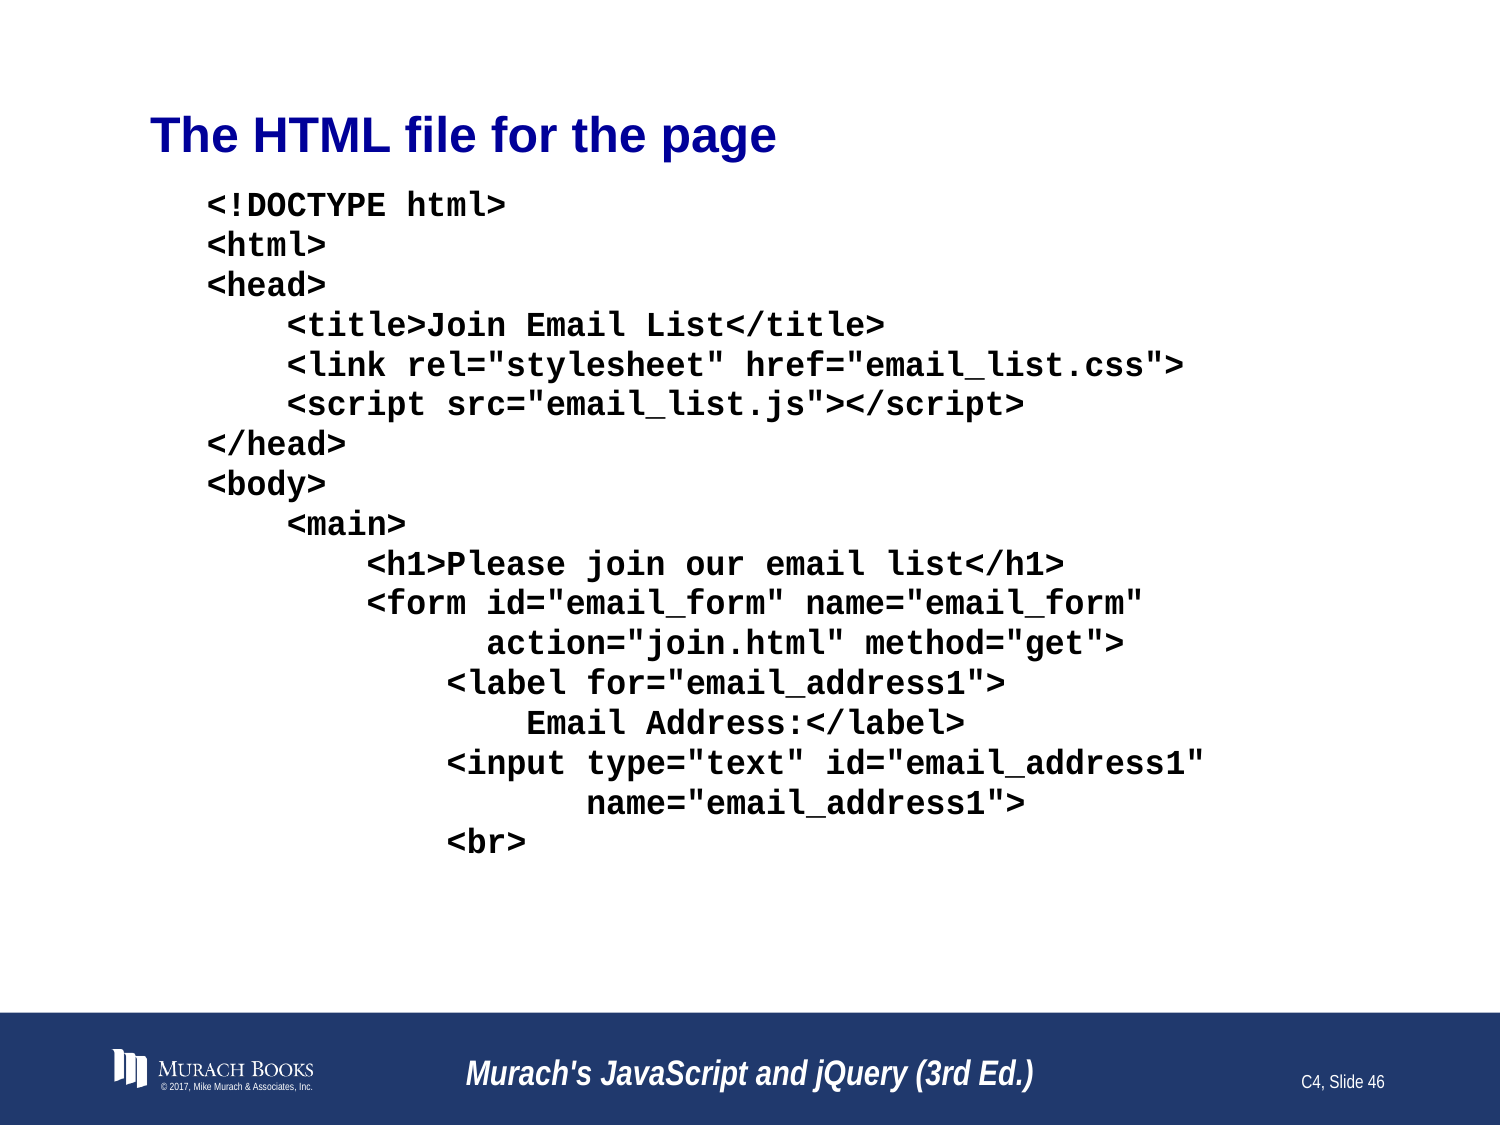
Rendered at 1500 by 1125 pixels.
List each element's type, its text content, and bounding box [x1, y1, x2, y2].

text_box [149, 187, 1347, 865]
slide_number C4, Slide 46 [1087, 1025, 1400, 1100]
footer © 2017, Mike Murach & Associates, Inc. [12, 1025, 463, 1100]
title The HTML file for the page [150, 102, 1350, 164]
slide_number Murach's JavaScript and jQuery (3rd Ed.) [463, 1025, 1050, 1100]
